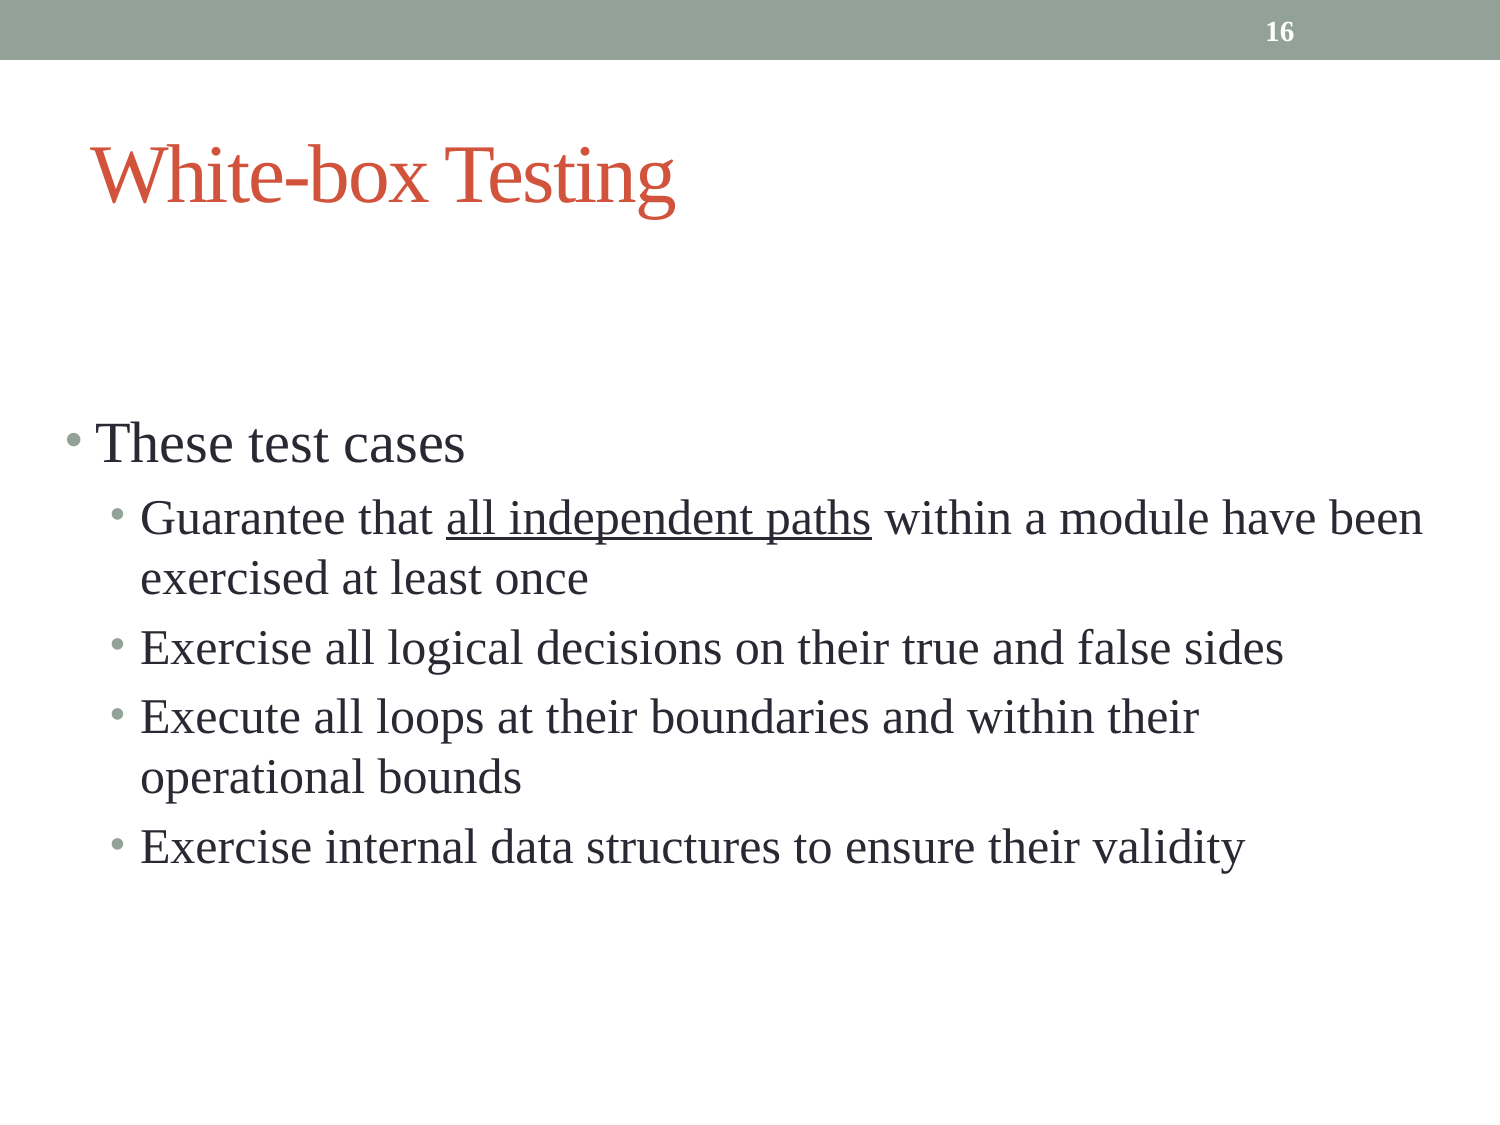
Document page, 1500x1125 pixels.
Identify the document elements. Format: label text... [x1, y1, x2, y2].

slide_number 16 [1250, 3, 1425, 57]
list These test cases Guarantee that all independent paths within a module have been exercised at least once Exercise all logical decisions on their true and false sides Execute all loops at their boundaries and within their operational bounds Exercise internal data structures to ensure their validity [50, 396, 1450, 1054]
title White-box Testing [75, 87, 1425, 250]
